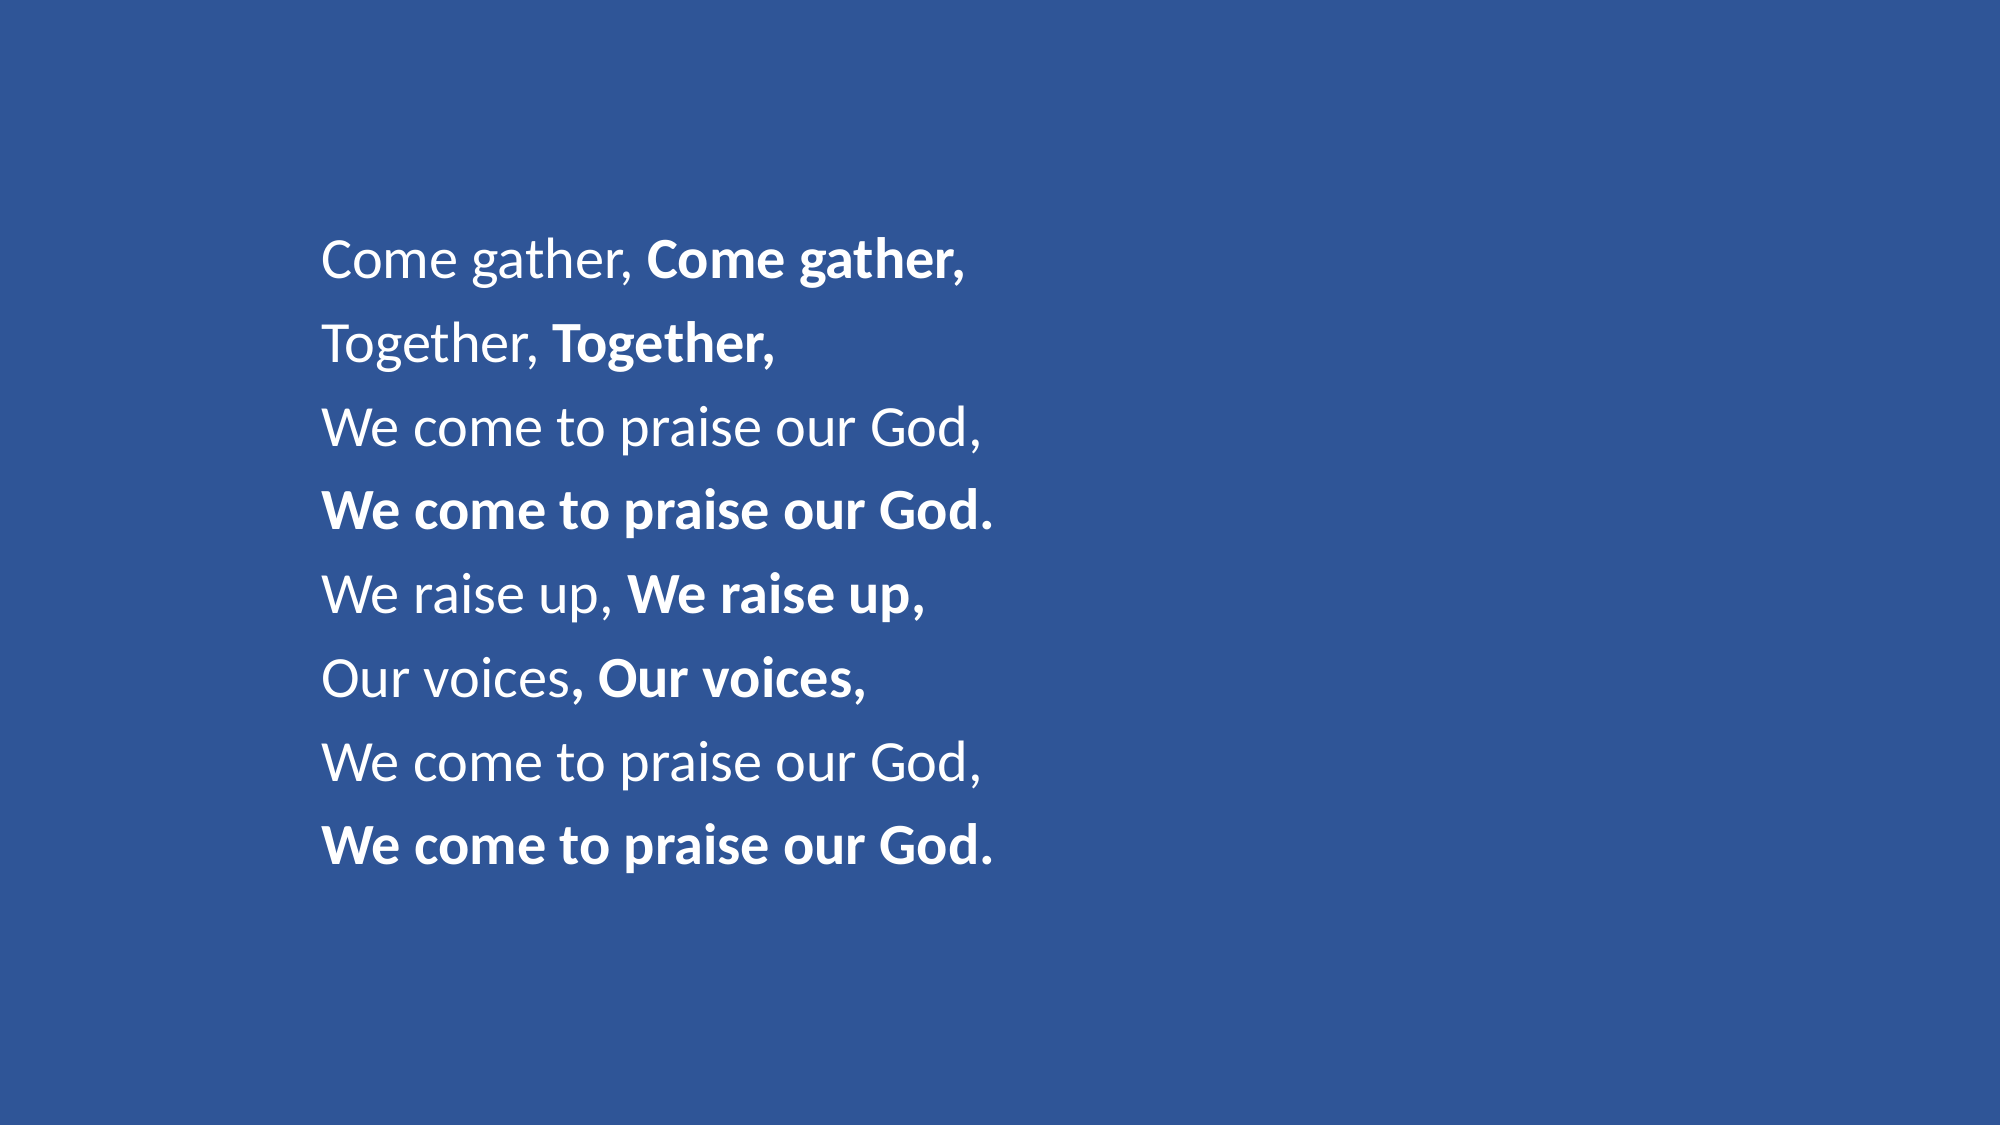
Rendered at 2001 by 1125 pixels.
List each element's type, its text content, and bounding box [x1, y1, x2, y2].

list Come gather, Come gather, Together, Together, We come to praise our God, We come to praise our God. We raise up, We raise up, Our voices, Our voices, We come to praise our God, We come to praise our God. [306, 220, 1694, 905]
